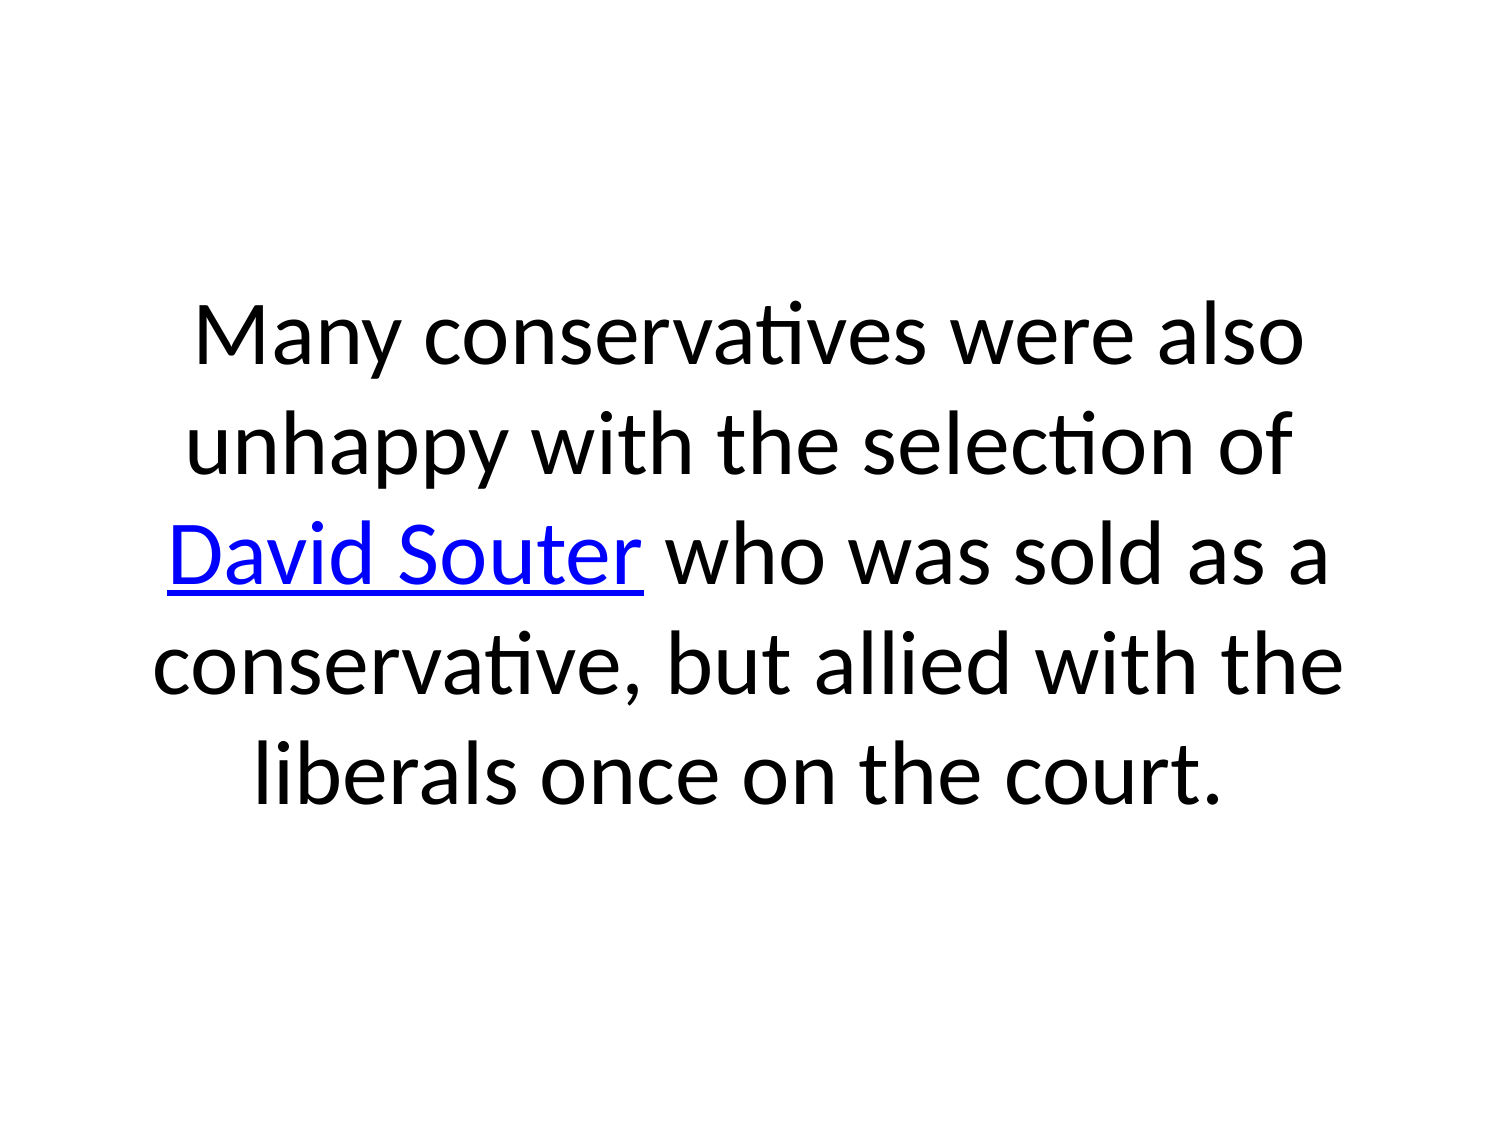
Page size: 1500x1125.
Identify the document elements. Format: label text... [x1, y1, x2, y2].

title Many conservatives were also unhappy with the selection of David Souter who was sold as a conservative, but allied with the liberals once on the court. [74, 44, 1426, 1051]
